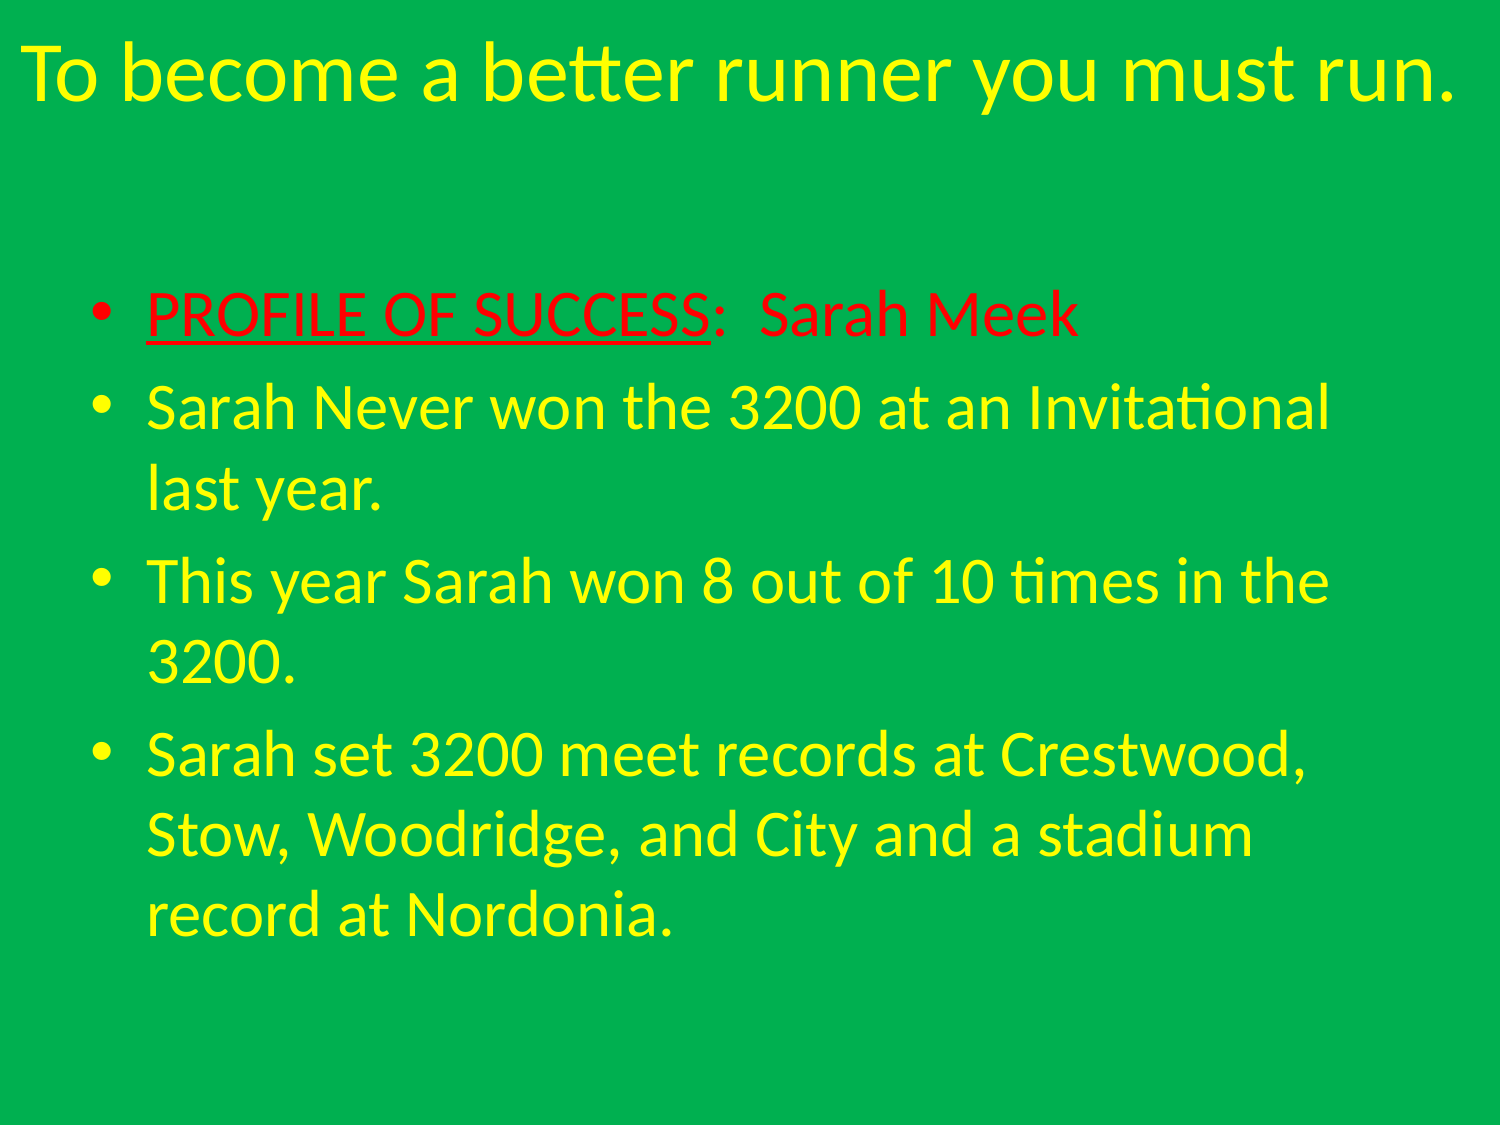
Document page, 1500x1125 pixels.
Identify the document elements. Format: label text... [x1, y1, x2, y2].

list PROFILE OF SUCCESS: Sarah Meek Sarah Never won the 3200 at an Invitational last year. This year Sarah won 8 out of 10 times in the 3200. Sarah set 3200 meet records at Crestwood, Stow, Woodridge, and City and a stadium record at Nordonia. [75, 262, 1425, 1005]
title To become a better runner you must run. [0, 0, 1500, 238]
